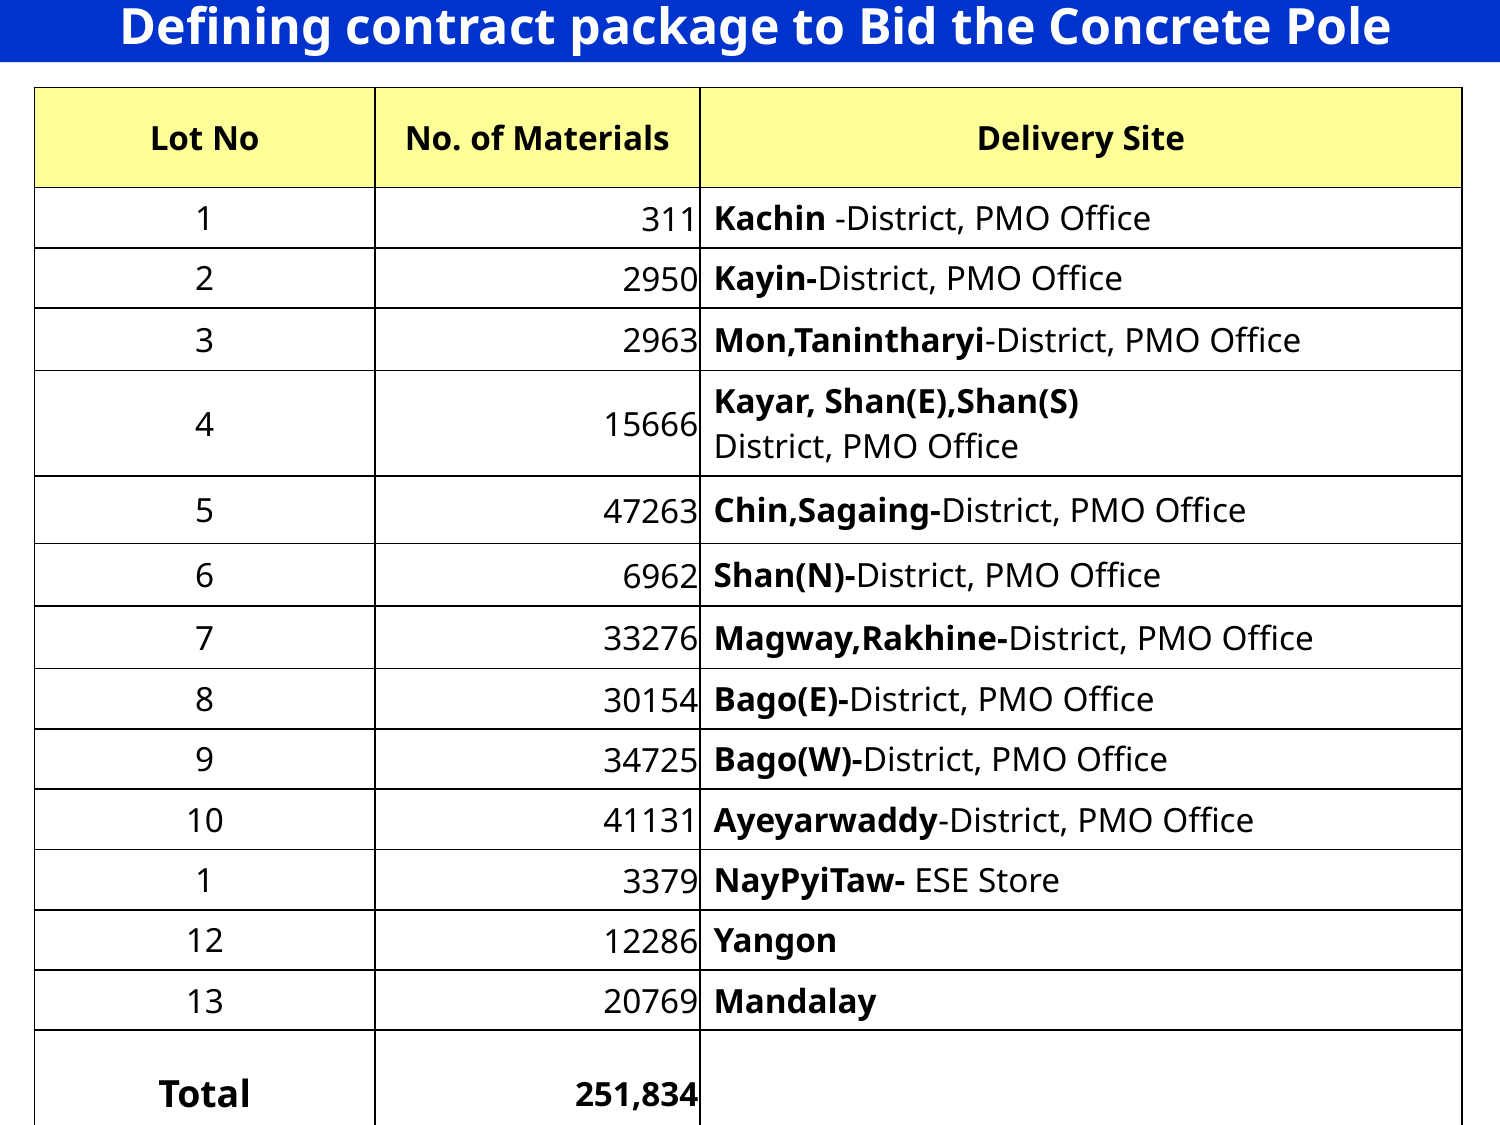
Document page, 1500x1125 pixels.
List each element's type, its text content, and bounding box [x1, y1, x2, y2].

table_cell Mon,Tanintharyi-District, PMO Office [701, 309, 1461, 370]
table_cell Chin,Sagaing-District, PMO Office [701, 477, 1461, 543]
table_cell 15666 [376, 371, 699, 475]
table_header Lot No [35, 88, 374, 187]
table_cell 30154 [376, 669, 699, 728]
table_cell Kayar, Shan(E),Shan(S) District, PMO Office [701, 371, 1461, 475]
table_cell Bago(W)-District, PMO Office [701, 730, 1461, 788]
table_cell Yangon [701, 911, 1461, 969]
table_header No. of Materials [376, 88, 699, 187]
table_cell 2963 [376, 309, 699, 370]
table_cell 4 [35, 371, 374, 475]
table_cell Ayeyarwaddy-District, PMO Office [701, 790, 1461, 849]
table_cell 2950 [376, 249, 699, 307]
table_cell 311 [376, 188, 699, 247]
table_cell 47263 [376, 477, 699, 543]
table_cell 6 [35, 544, 374, 605]
table_cell 8 [35, 669, 374, 728]
table_cell 34725 [376, 730, 699, 788]
table_cell 3 [35, 309, 374, 370]
text_box Defining contract package to Bid the Concrete Pole [0, 0, 1500, 63]
table_cell 20769 [376, 971, 699, 1029]
table_cell Shan(N)-District, PMO Office [701, 544, 1461, 605]
table_cell NayPyiTaw- ESE Store [701, 850, 1461, 909]
table_cell Total [35, 1031, 374, 1125]
table_header Delivery Site [701, 88, 1461, 187]
table_cell Mandalay [701, 971, 1461, 1029]
table_cell 10 [35, 790, 374, 849]
table_cell 2 [35, 249, 374, 307]
table_cell Kachin -District, PMO Office [701, 188, 1461, 247]
table_cell Magway,Rakhine-District, PMO Office [701, 607, 1461, 668]
table_cell 41131 [376, 790, 699, 849]
table_cell 12 [35, 911, 374, 969]
table_cell 33276 [376, 607, 699, 668]
table_cell 1 [35, 850, 374, 909]
table_cell 7 [35, 607, 374, 668]
table_cell [701, 1031, 1461, 1125]
table_cell Bago(E)-District, PMO Office [701, 669, 1461, 728]
table_cell 3379 [376, 850, 699, 909]
table_cell 13 [35, 971, 374, 1029]
table_cell 9 [35, 730, 374, 788]
table_cell 5 [35, 477, 374, 543]
table_cell Kayin-District, PMO Office [701, 249, 1461, 307]
table_cell 12286 [376, 911, 699, 969]
table_cell 1 [35, 188, 374, 247]
table_cell 251,834 [376, 1031, 699, 1125]
table_cell 6962 [376, 544, 699, 605]
